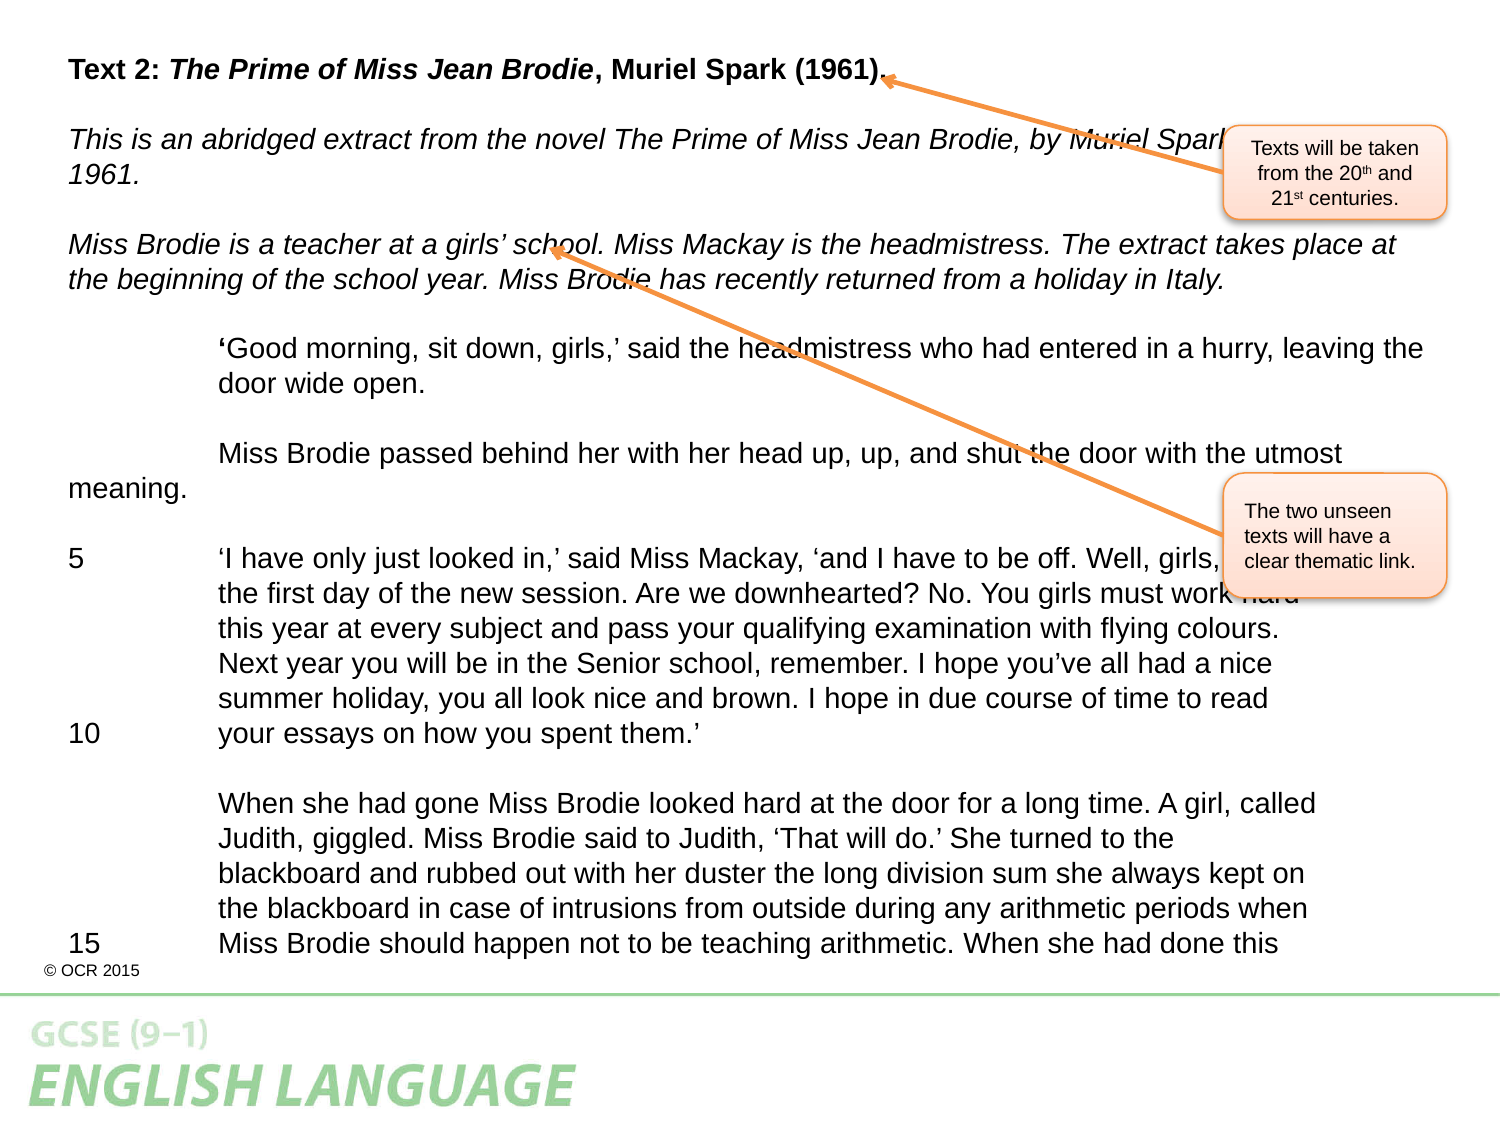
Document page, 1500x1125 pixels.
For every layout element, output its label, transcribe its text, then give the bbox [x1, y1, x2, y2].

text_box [879, 77, 1224, 173]
text_box Text 2: The Prime of Miss Jean Brodie, Muriel Spark (1961). This is an abridged extract from the novel The Prime of Miss Jean Brodie, by Muriel Spark, published in 1961. Miss Brodie is a teacher at a girls’ school. Miss Mackay is the headmistress. The extract takes place at the beginning of the school year. Miss Brodie has recently returned from a holiday in Italy. ‘Good morning, sit down, girls,’ said the headmistress who had entered in a hurry, leaving the door wide open. Miss Brodie passed behind her with her head up, up, and shut the door with the utmost meaning. 5 ‘I have only just looked in,’ said Miss Mackay, ‘and I have to be off. Well, girls, this is the first day of the new session. Are we downhearted? No. You girls must work hard this year at every subject and pass your qualifying examination with flying colours. Next year you will be in the Senior school, remember. I hope you’ve all had a nice summer holiday, you all look nice and brown. I hope in due course of time to read 10 your essays on how you spent them.’ When she had gone Miss Brodie looked hard at the door for a long time. A girl, called Judith, giggled. Miss Brodie said to Judith, ‘That will do.’ She turned to the blackboard and rubbed out with her duster the long division sum she always kept on the blackboard in case of intrusions from outside during any arithmetic periods when 15 Miss Brodie should happen not to be teaching arithmetic. When she had done this [53, 42, 1447, 967]
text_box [548, 247, 1224, 536]
text_box Texts will be taken from the 20th and 21st centuries. [1222, 124, 1448, 221]
text_box The two unseen texts will have a clear thematic link. [1222, 472, 1448, 599]
picture [0, 993, 1500, 1125]
